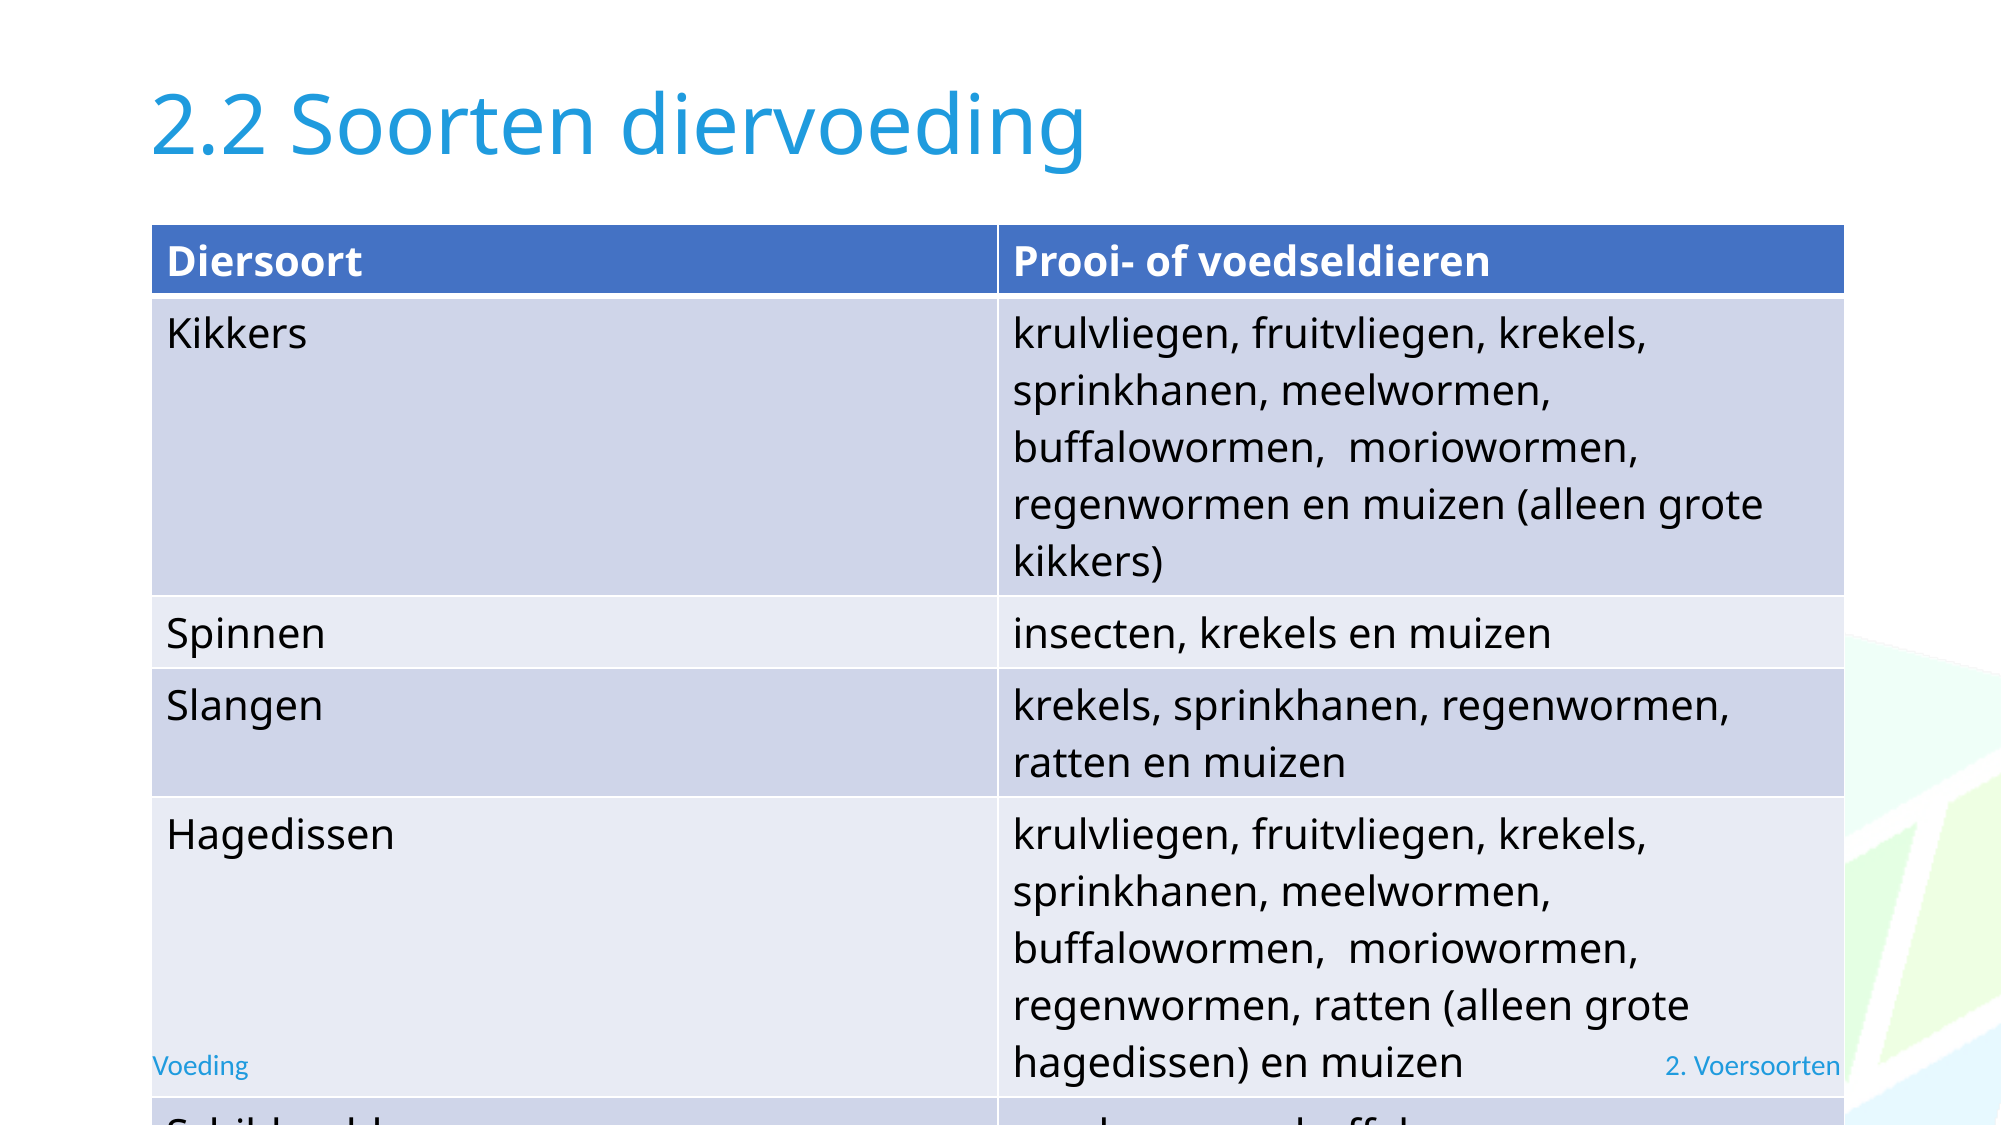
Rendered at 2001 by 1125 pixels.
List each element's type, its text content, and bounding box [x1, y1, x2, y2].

table_cell Spinnen [152, 597, 997, 667]
table_cell Slangen [152, 669, 997, 796]
table_cell Hagedissen [152, 798, 997, 1096]
table_cell krulvliegen, fruitvliegen, krekels, sprinkhanen, meelwormen, buffalowormen, moriowormen, regenwormen en muizen (alleen grote kikkers) [999, 299, 1844, 595]
list 2. Voersoorten [1412, 1042, 1863, 1103]
title 2.2 Soorten diervoeding [135, 59, 1861, 196]
table_cell krekels, sprinkhanen, regenwormen, ratten en muizen [999, 669, 1844, 796]
table_cell Schildpadden [152, 1098, 997, 1125]
table_cell Kikkers [152, 299, 997, 595]
table_header Prooi- of voedseldieren [999, 225, 1844, 293]
table_cell insecten, krekels en muizen [999, 597, 1844, 667]
list Voeding [137, 1042, 588, 1103]
table_cell meelwormen, buffalowormen, moriowormen en regenwormen [999, 1098, 1844, 1125]
table_header Diersoort [152, 225, 997, 293]
table_cell krulvliegen, fruitvliegen, krekels, sprinkhanen, meelwormen, buffalowormen, moriowormen, regenwormen, ratten (alleen grote hagedissen) en muizen [999, 798, 1844, 1096]
